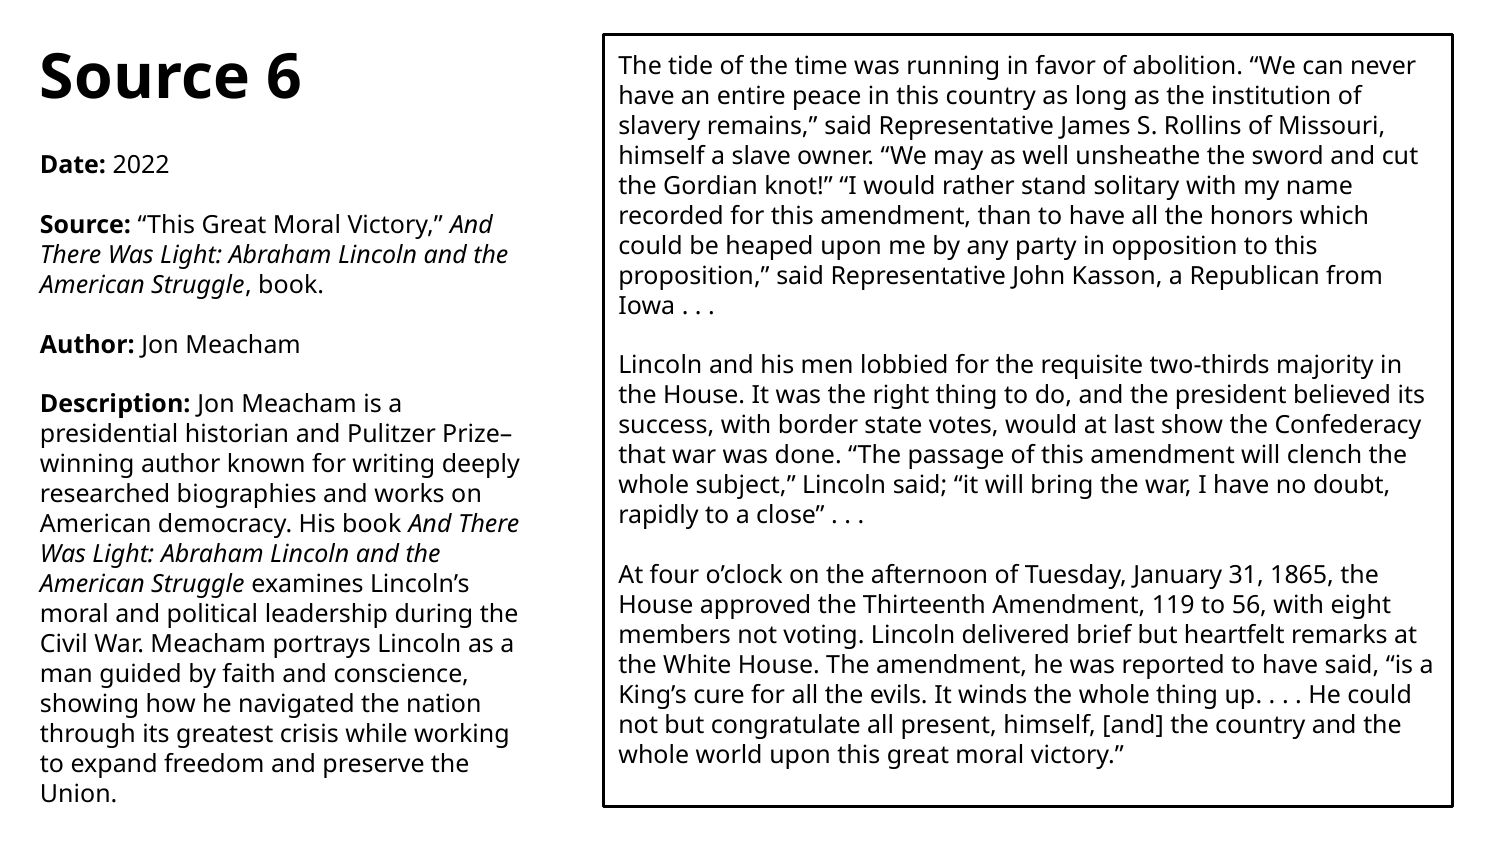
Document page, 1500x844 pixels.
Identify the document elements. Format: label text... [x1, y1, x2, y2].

text_box Source 6 Date: 2022 Source: “This Great Moral Victory,” And There Was Light: Abraham Lincoln and the American Struggle, book. Author: Jon Meacham Description: Jon Meacham is a presidential historian and Pulitzer Prize–winning author known for writing deeply researched biographies and works on American democracy. His book And There Was Light: Abraham Lincoln and the American Struggle examines Lincoln’s moral and political leadership during the Civil War. Meacham portrays Lincoln as a man guided by faith and conscience, showing how he navigated the nation through its greatest crisis while working to expand freedom and preserve the Union. [24, 21, 556, 749]
text_box The tide of the time was running in favor of abolition. “We can never have an entire peace in this country as long as the institution of slavery remains,” said Representative James S. Rollins of Missouri, himself a slave owner. “We may as well unsheathe the sword and cut the Gordian knot!” “I would rather stand solitary with my name recorded for this amendment, than to have all the honors which could be heaped upon me by any party in opposition to this proposition,” said Representative John Kasson, a Republican from Iowa . . . Lincoln and his men lobbied for the requisite two-thirds majority in the House. It was the right thing to do, and the president believed its success, with border state votes, would at last show the Confederacy that war was done. “The passage of this amendment will clench the whole subject,” Lincoln said; “it will bring the war, I have no doubt, rapidly to a close” . . . At four o’clock on the afternoon of Tuesday, January 31, 1865, the House approved the Thirteenth Amendment, 119 to 56, with eight members not voting. Lincoln delivered brief but heartfelt remarks at the White House. The amendment, he was reported to have said, “is a King’s cure for all the evils. It winds the whole thing up. . . . He could not but congratulate all present, himself, [and] the country and the whole world upon this great moral victory.” [603, 34, 1453, 807]
